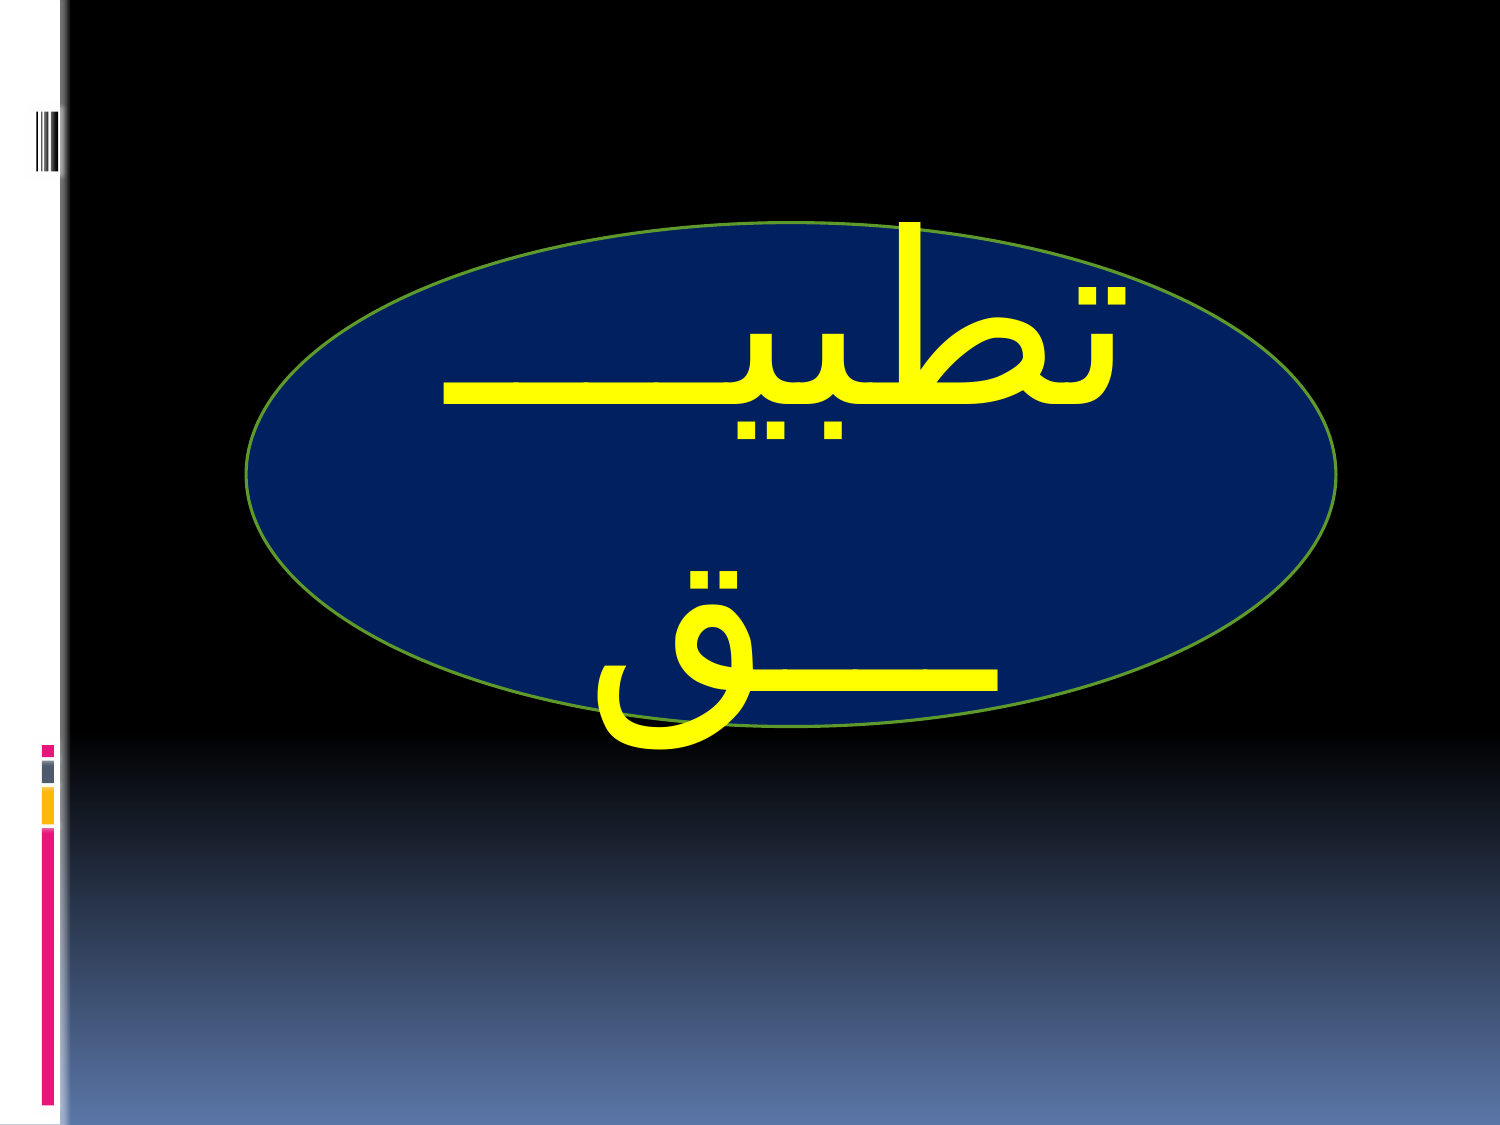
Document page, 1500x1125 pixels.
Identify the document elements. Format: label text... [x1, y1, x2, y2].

text_box تطبيـــــــق [244, 221, 1338, 729]
